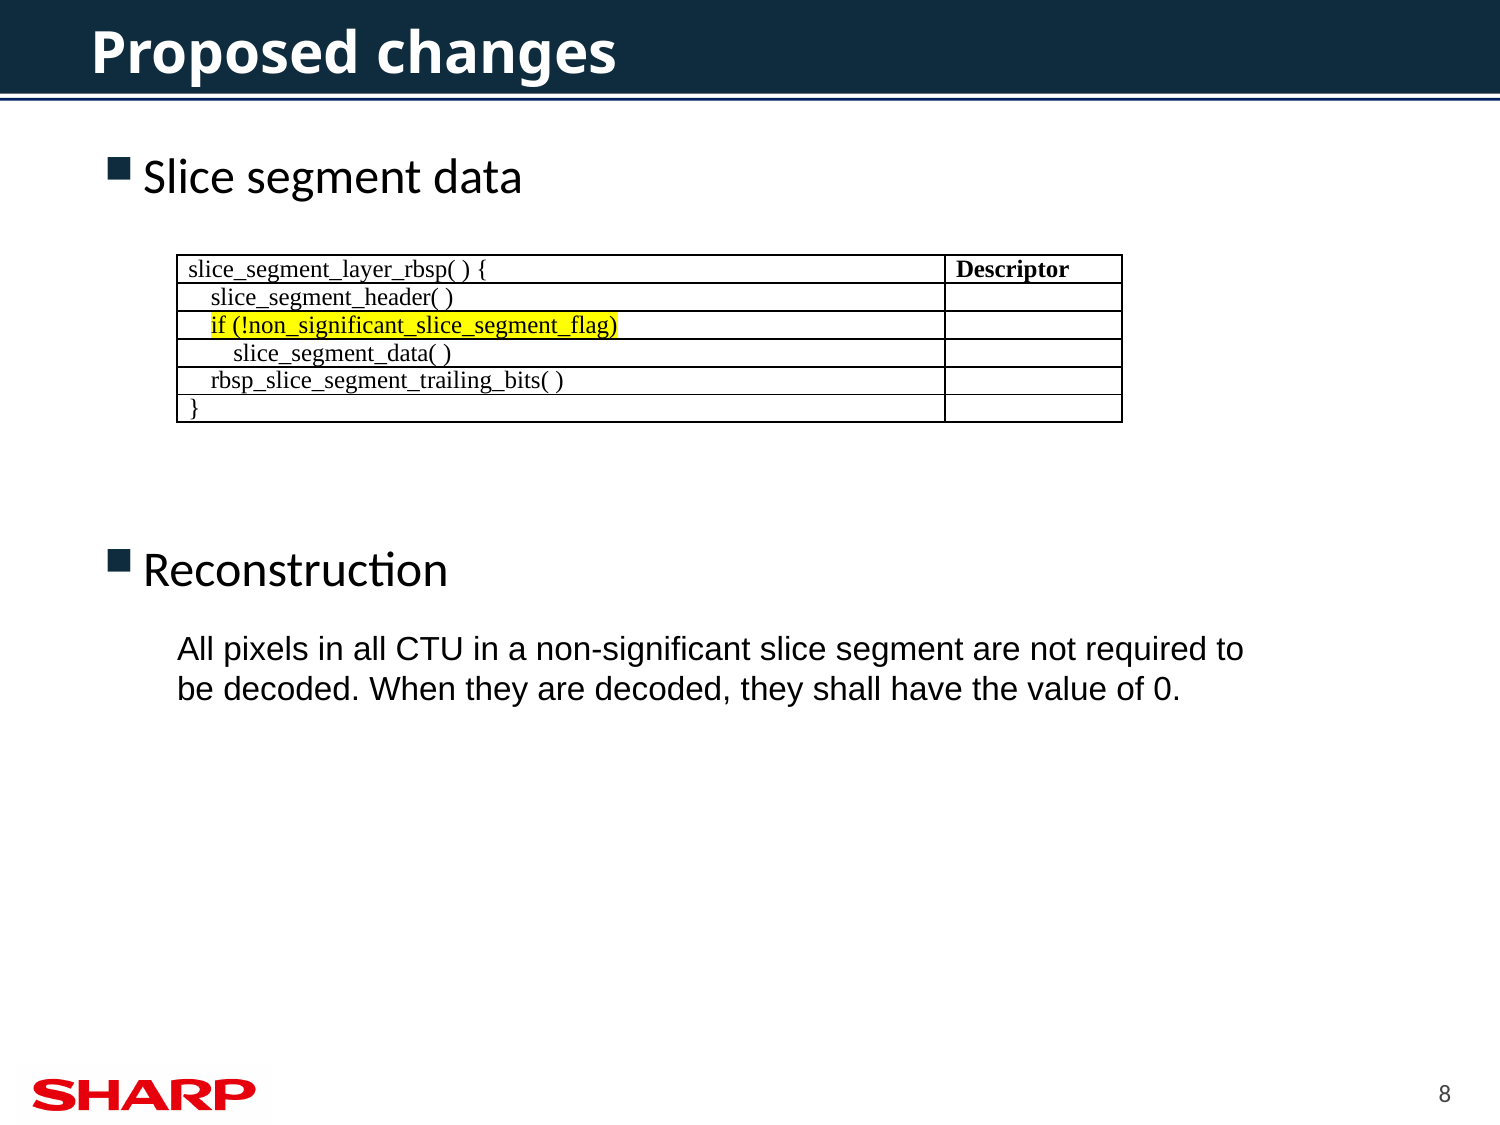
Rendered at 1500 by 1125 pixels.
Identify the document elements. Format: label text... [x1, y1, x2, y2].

text_box Reconstruction [74, 521, 1425, 610]
table_cell slice_segment_data( ) [178, 340, 944, 366]
table_cell slice_segment_header( ) [178, 284, 944, 310]
table_cell if (!non_significant_slice_segment_flag) [178, 312, 944, 338]
table_cell [946, 368, 1121, 394]
slide_number 8 [1345, 1062, 1467, 1108]
picture [17, 1064, 271, 1125]
text_box All pixels in all CTU in a non-significant slice segment are not required to be decoded. When they are decoded, they shall have the value of 0. [171, 621, 1252, 714]
table_cell [946, 284, 1121, 310]
table_header Descriptor [946, 256, 1121, 282]
table_cell rbsp_slice_segment_trailing_bits( ) [178, 368, 944, 394]
list Slice segment data [74, 128, 1426, 209]
table_cell } [178, 395, 944, 421]
table_cell [946, 395, 1121, 421]
title Proposed changes [74, 15, 1426, 85]
table_cell [946, 340, 1121, 366]
table_cell [946, 312, 1121, 338]
table_header slice_segment_layer_rbsp( ) { [178, 256, 944, 282]
